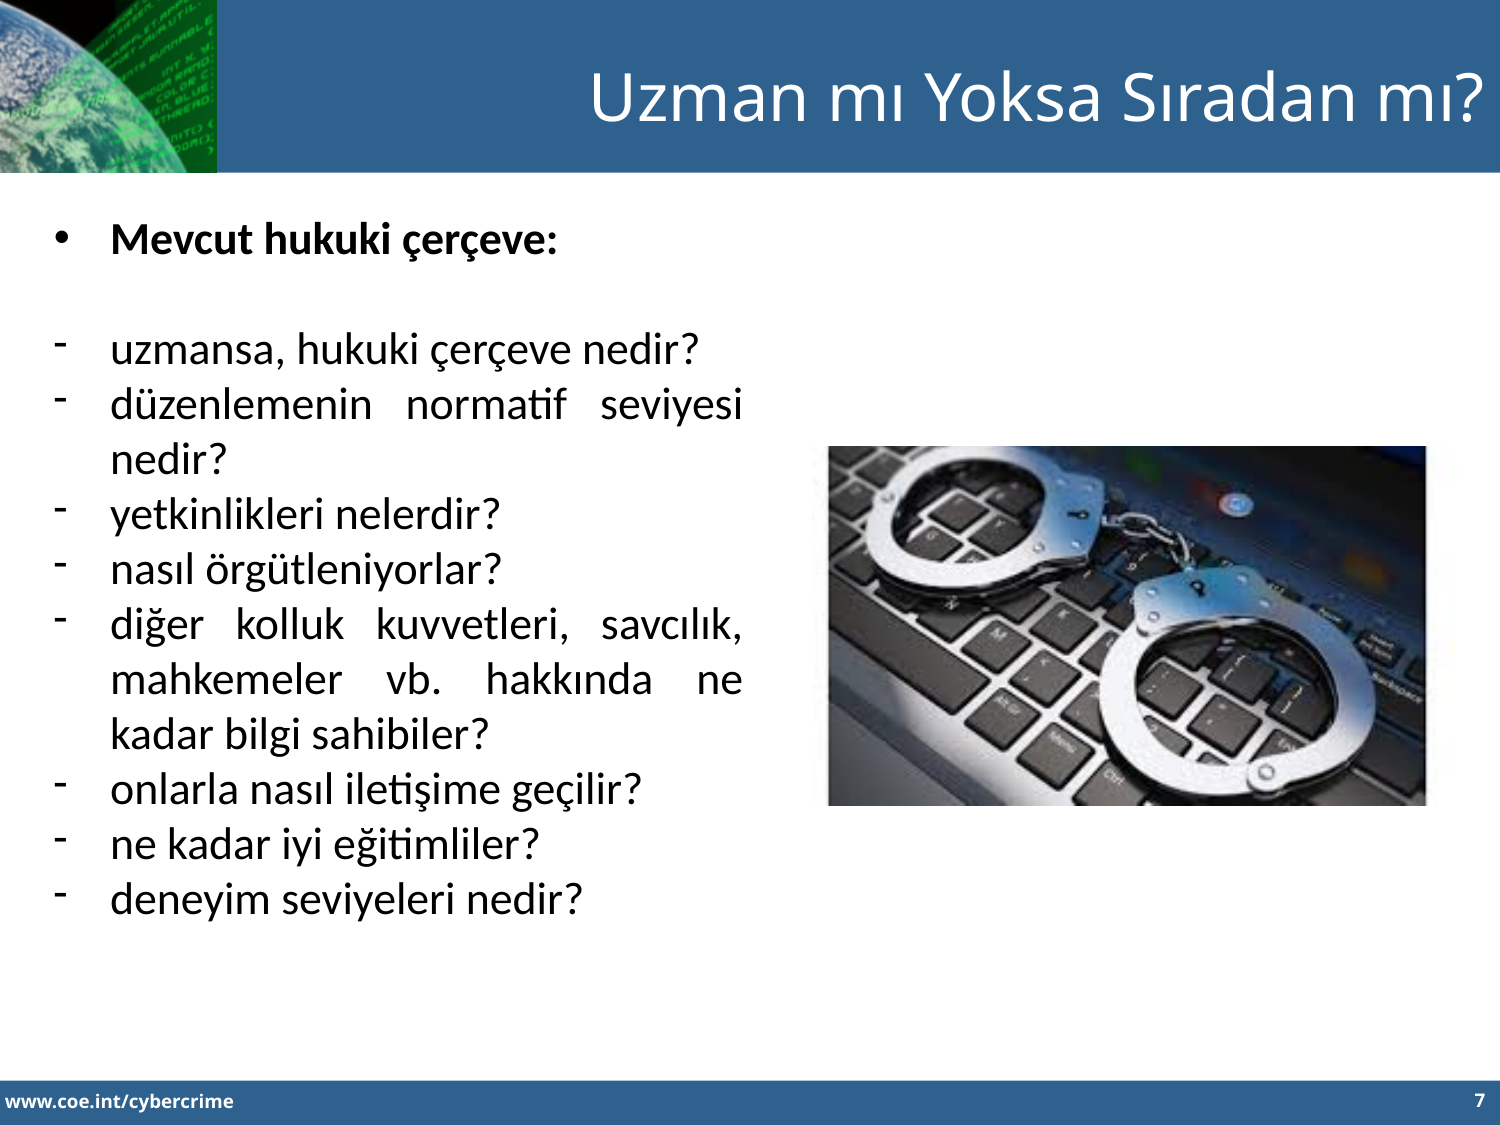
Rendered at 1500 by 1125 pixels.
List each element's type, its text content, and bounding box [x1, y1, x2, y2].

picture [758, 446, 1500, 806]
picture [0, 1, 217, 173]
text_box Mevcut hukuki çerçeve: uzmansa, hukuki çerçeve nedir? düzenlemenin normatif seviyesi nedir? yetkinlikleri nelerdir? nasıl örgütleniyorlar? diğer kolluk kuvvetleri, savcılık, mahkemeler vb. hakkında ne kadar bilgi sahibiler? onlarla nasıl iletişime geçilir? ne kadar iyi eğitimliler? deneyim seviyeleri nedir? [39, 201, 759, 932]
text_box Uzman mı Yoksa Sıradan mı? [295, 18, 1500, 171]
slide_number 7 [1149, 1081, 1500, 1125]
